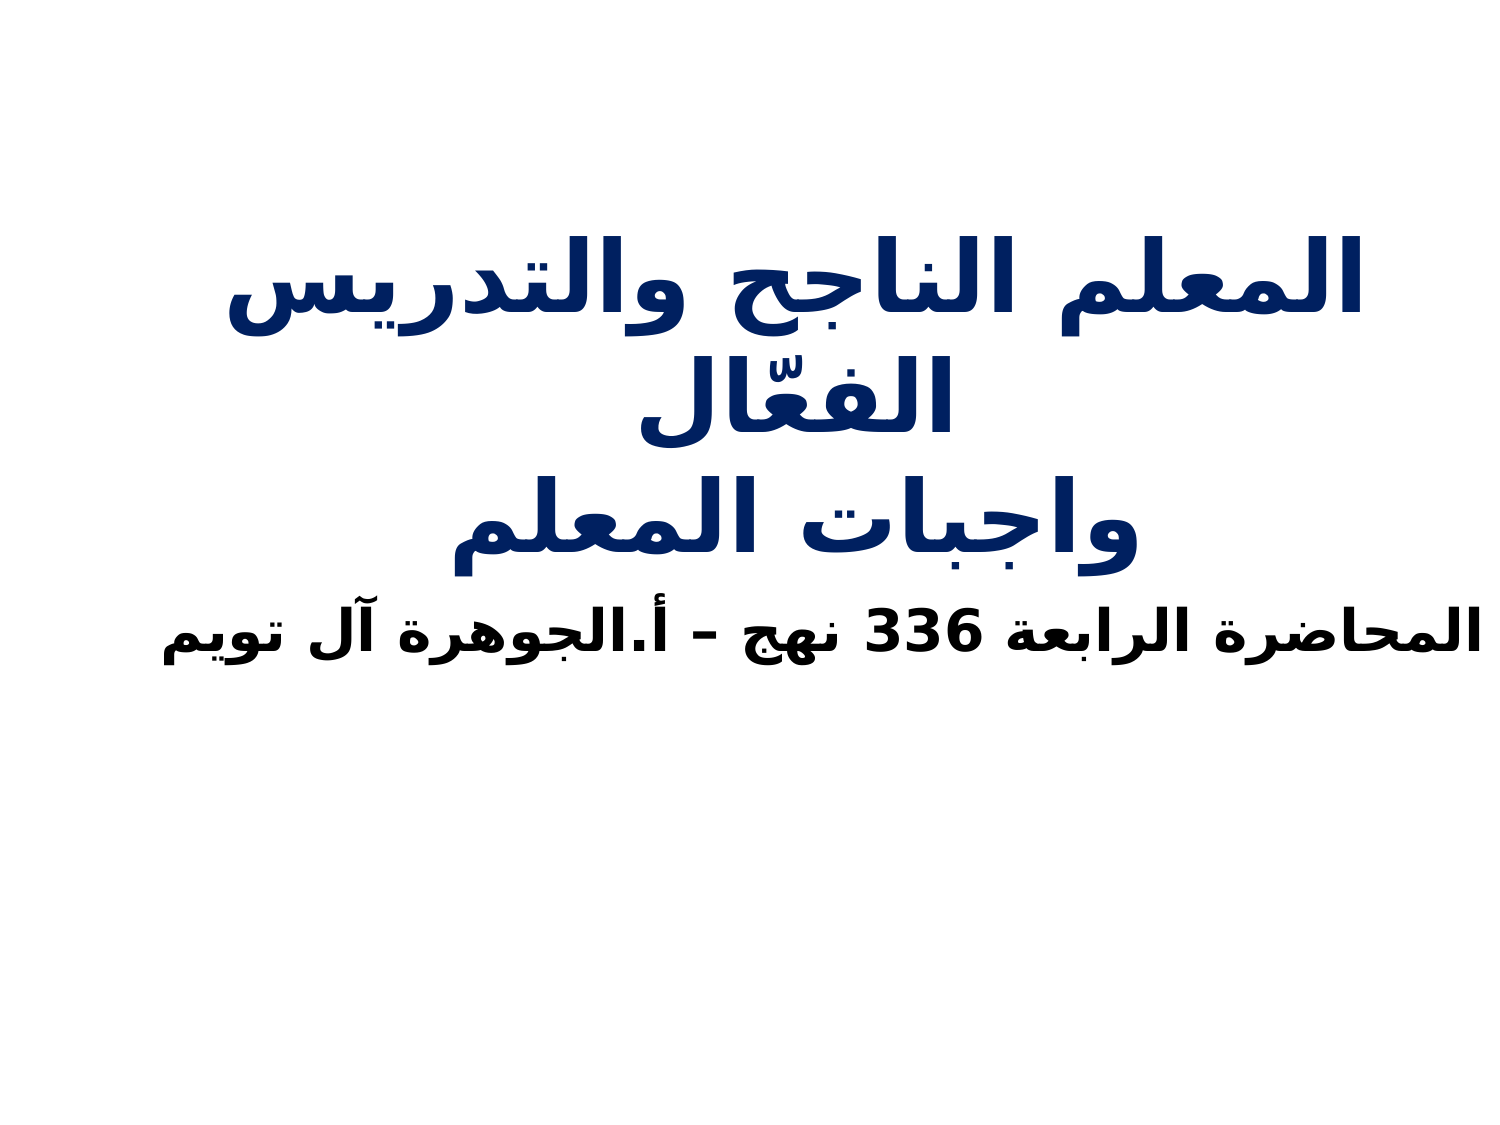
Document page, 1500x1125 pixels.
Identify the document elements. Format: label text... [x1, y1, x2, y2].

text_box المحاضرة الرابعة 336 نهج – أ.الجوهرة آل تويم [145, 586, 1500, 671]
title المعلم الناجح والتدريس الفعّال واجبات المعلم [159, 392, 1435, 586]
